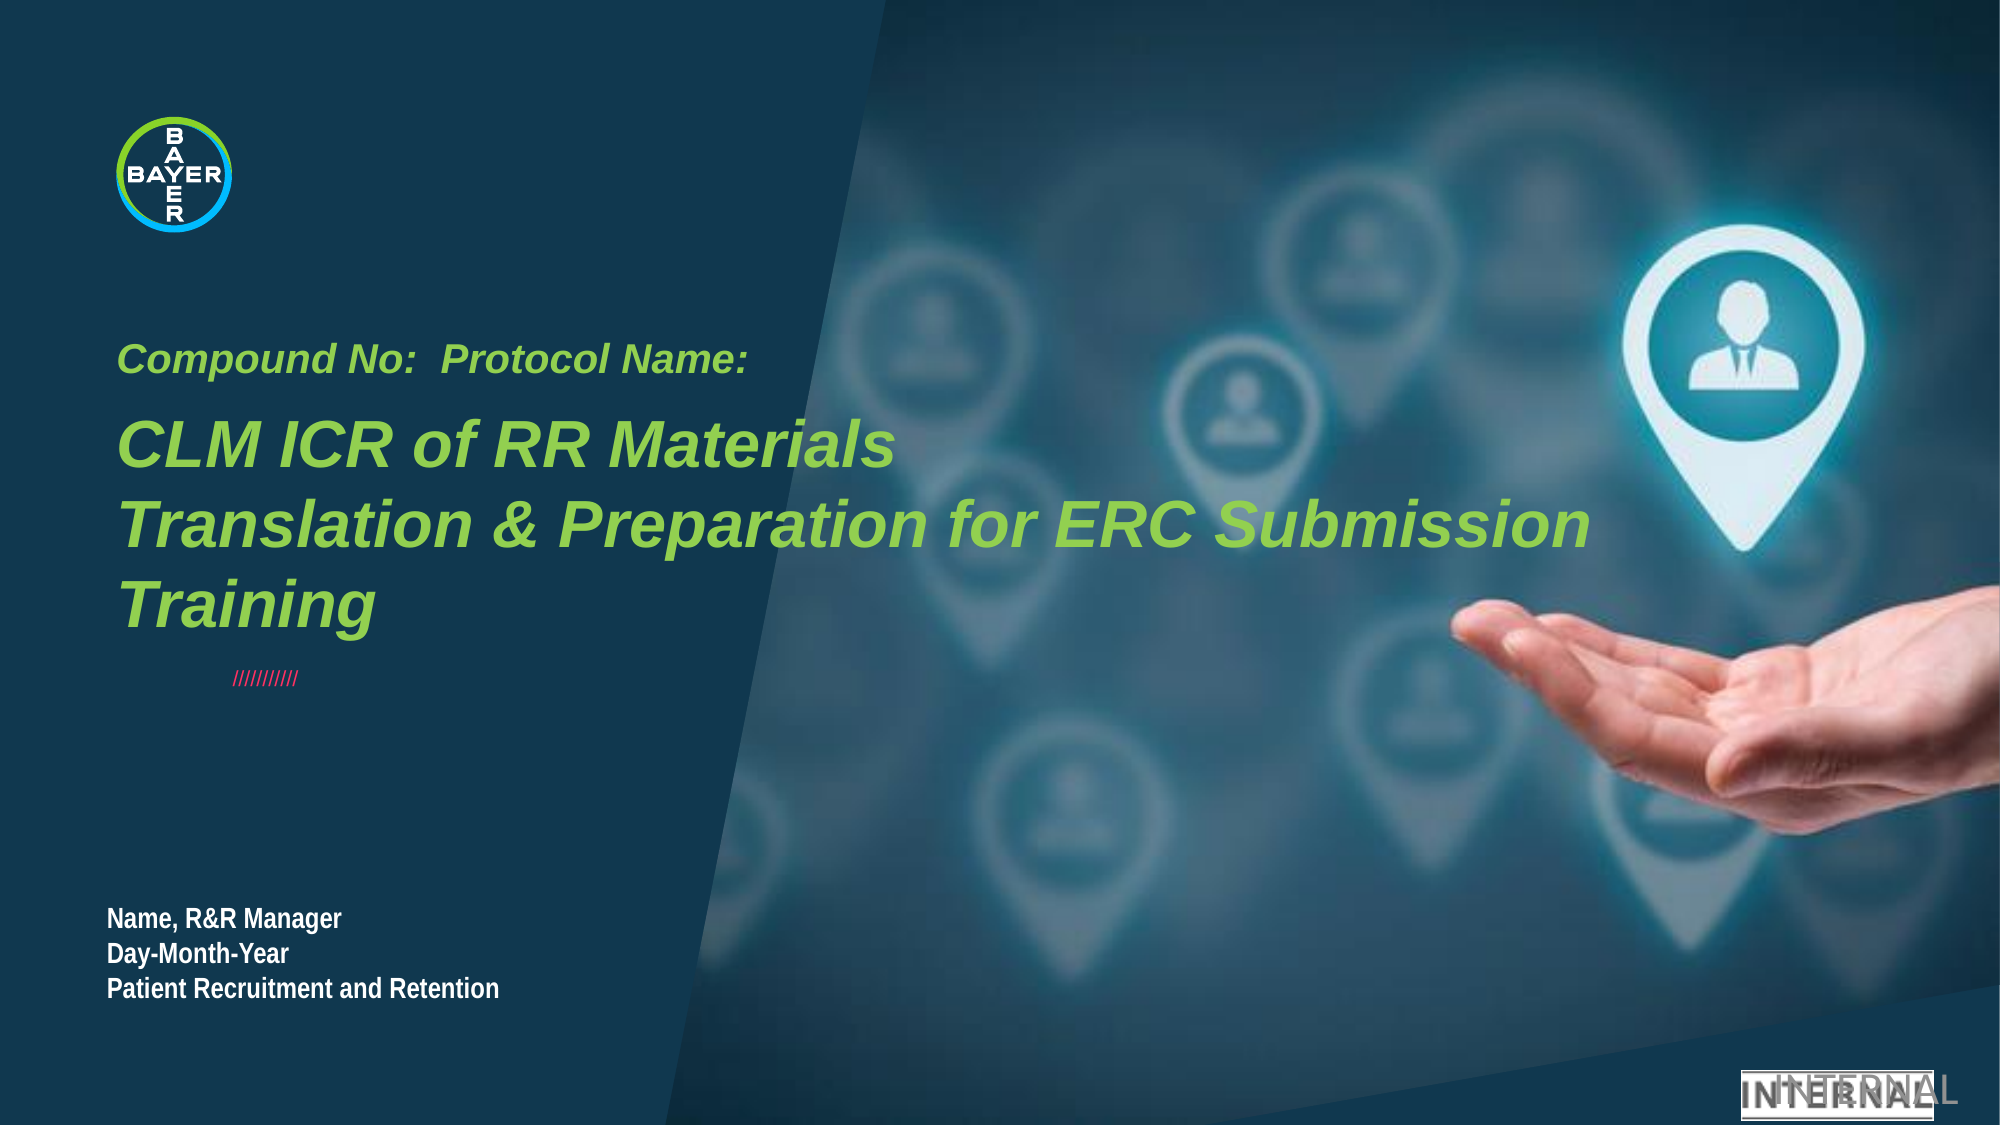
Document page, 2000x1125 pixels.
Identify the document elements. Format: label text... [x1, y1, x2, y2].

subtitle Compound No: Protocol Name: [116, 284, 660, 382]
picture [665, 0, 2000, 1125]
text_box Name, R&R Manager Day-Month-Year Patient Recruitment and Retention [92, 892, 660, 1012]
picture [174, 123, 191, 127]
title CLM ICR of RR Materials Translation & Preparation for ERC Submission Training [116, 400, 660, 637]
